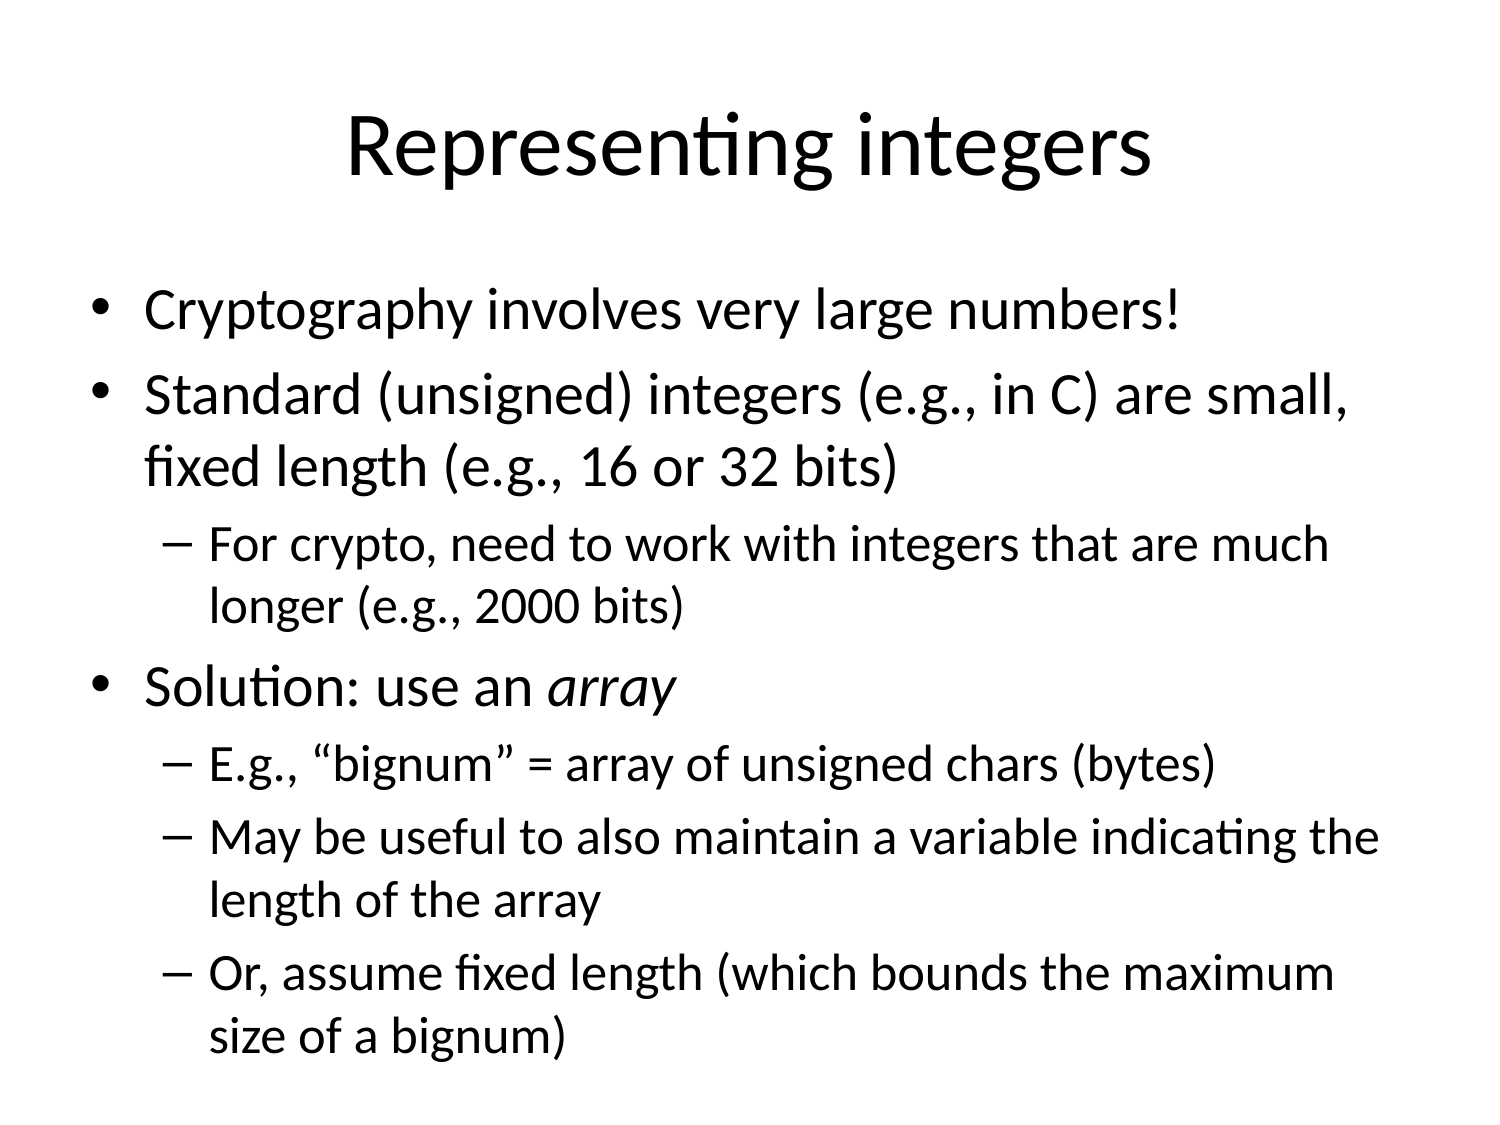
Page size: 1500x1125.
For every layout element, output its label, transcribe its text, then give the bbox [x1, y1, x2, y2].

title Representing integers [75, 45, 1425, 233]
list Cryptography involves very large numbers! Standard (unsigned) integers (e.g., in C) are small, fixed length (e.g., 16 or 32 bits) For crypto, need to work with integers that are much longer (e.g., 2000 bits) Solution: use an array E.g., “bignum” = array of unsigned chars (bytes) May be useful to also maintain a variable indicating the length of the array Or, assume fixed length (which bounds the maximum size of a bignum) [75, 262, 1425, 1075]
